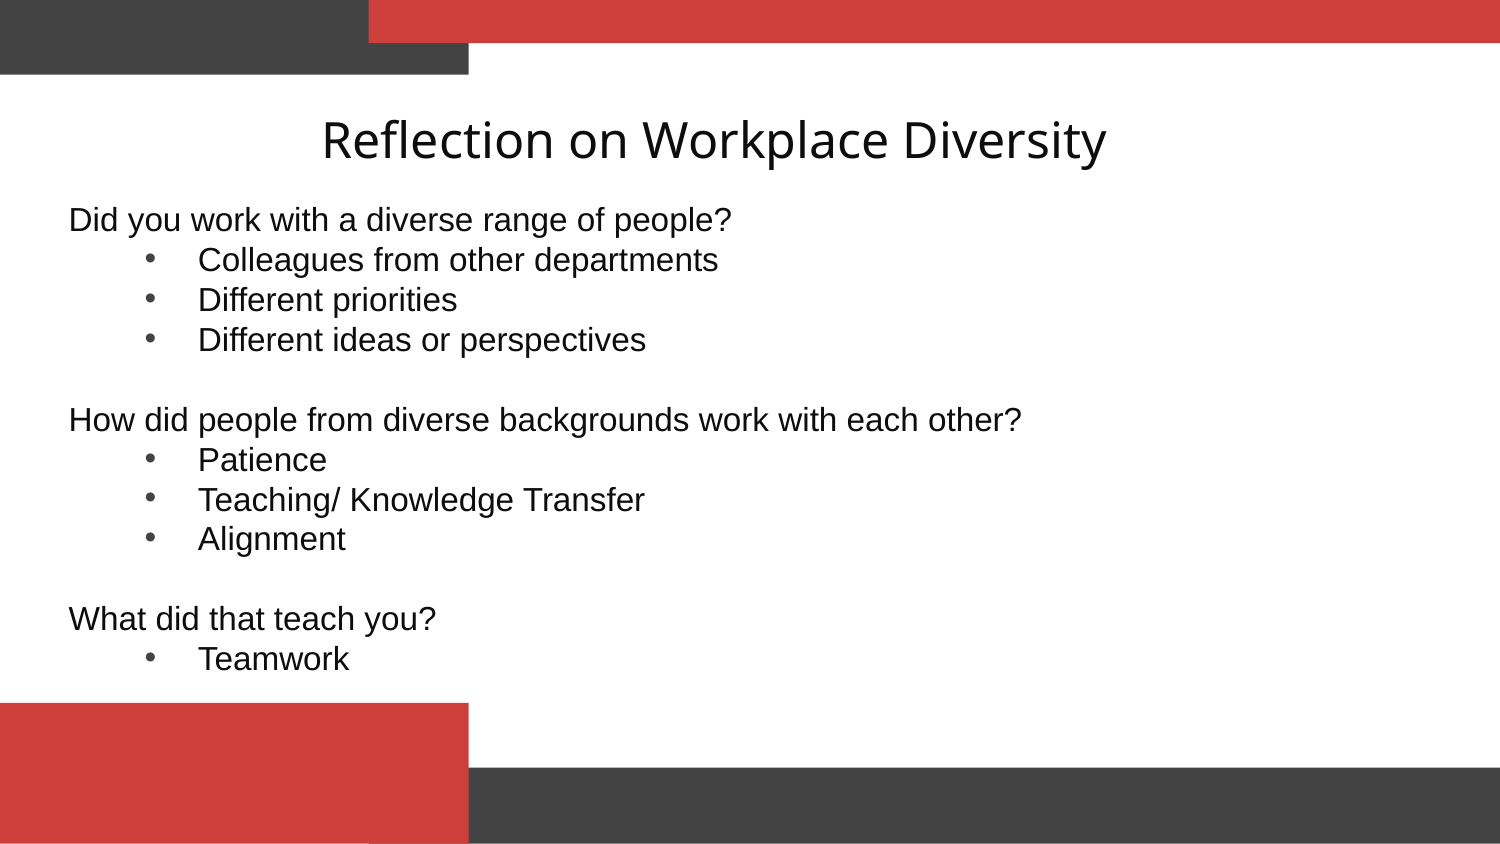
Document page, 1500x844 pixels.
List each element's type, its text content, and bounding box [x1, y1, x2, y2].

subtitle Did you work with a diverse range of people? Colleagues from other departments Different priorities Different ideas or perspectives How did people from diverse backgrounds work with each other? Patience Teaching/ Knowledge Transfer Alignment What did that teach you? Teamwork [32, 183, 1468, 809]
title Reflection on Workplace Diversity [53, 90, 1376, 183]
